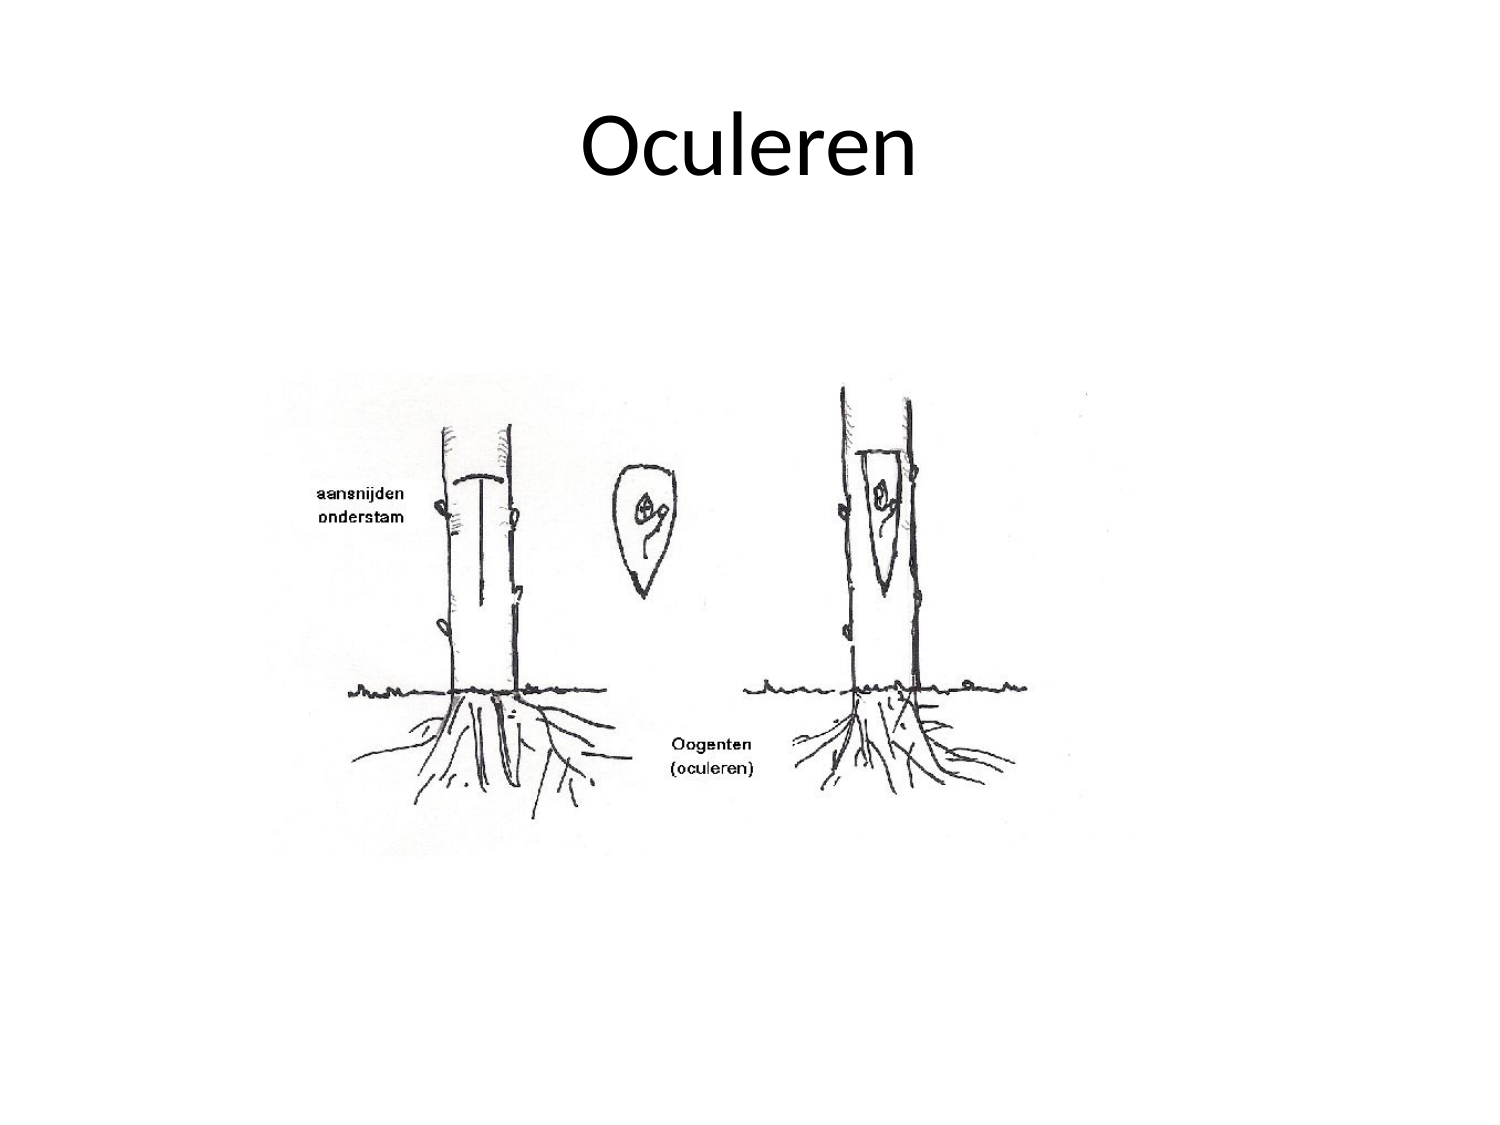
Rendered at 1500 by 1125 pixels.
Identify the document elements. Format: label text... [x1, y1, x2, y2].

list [265, 373, 1139, 857]
title Oculeren [75, 45, 1425, 233]
